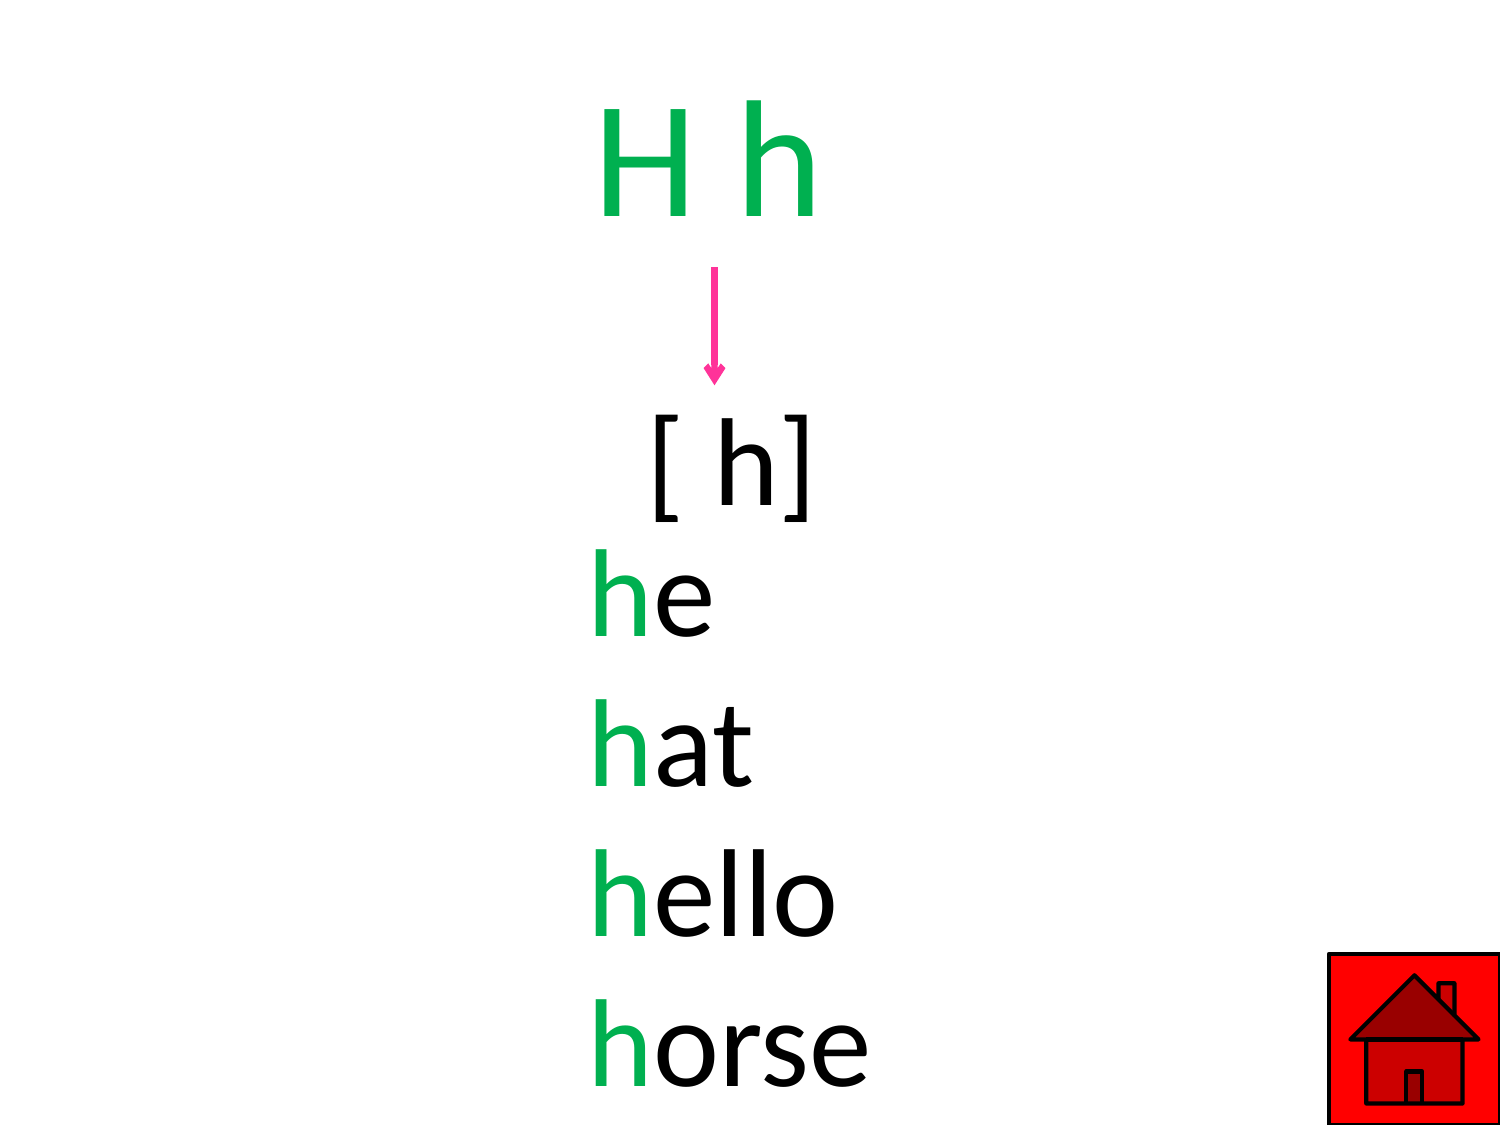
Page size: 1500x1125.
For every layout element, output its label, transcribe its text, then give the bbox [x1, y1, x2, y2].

text_box [ h] [631, 373, 868, 503]
text_box he hat hello horse [572, 503, 951, 1119]
text_box H h [301, 42, 1117, 258]
text_box [1327, 952, 1500, 1125]
